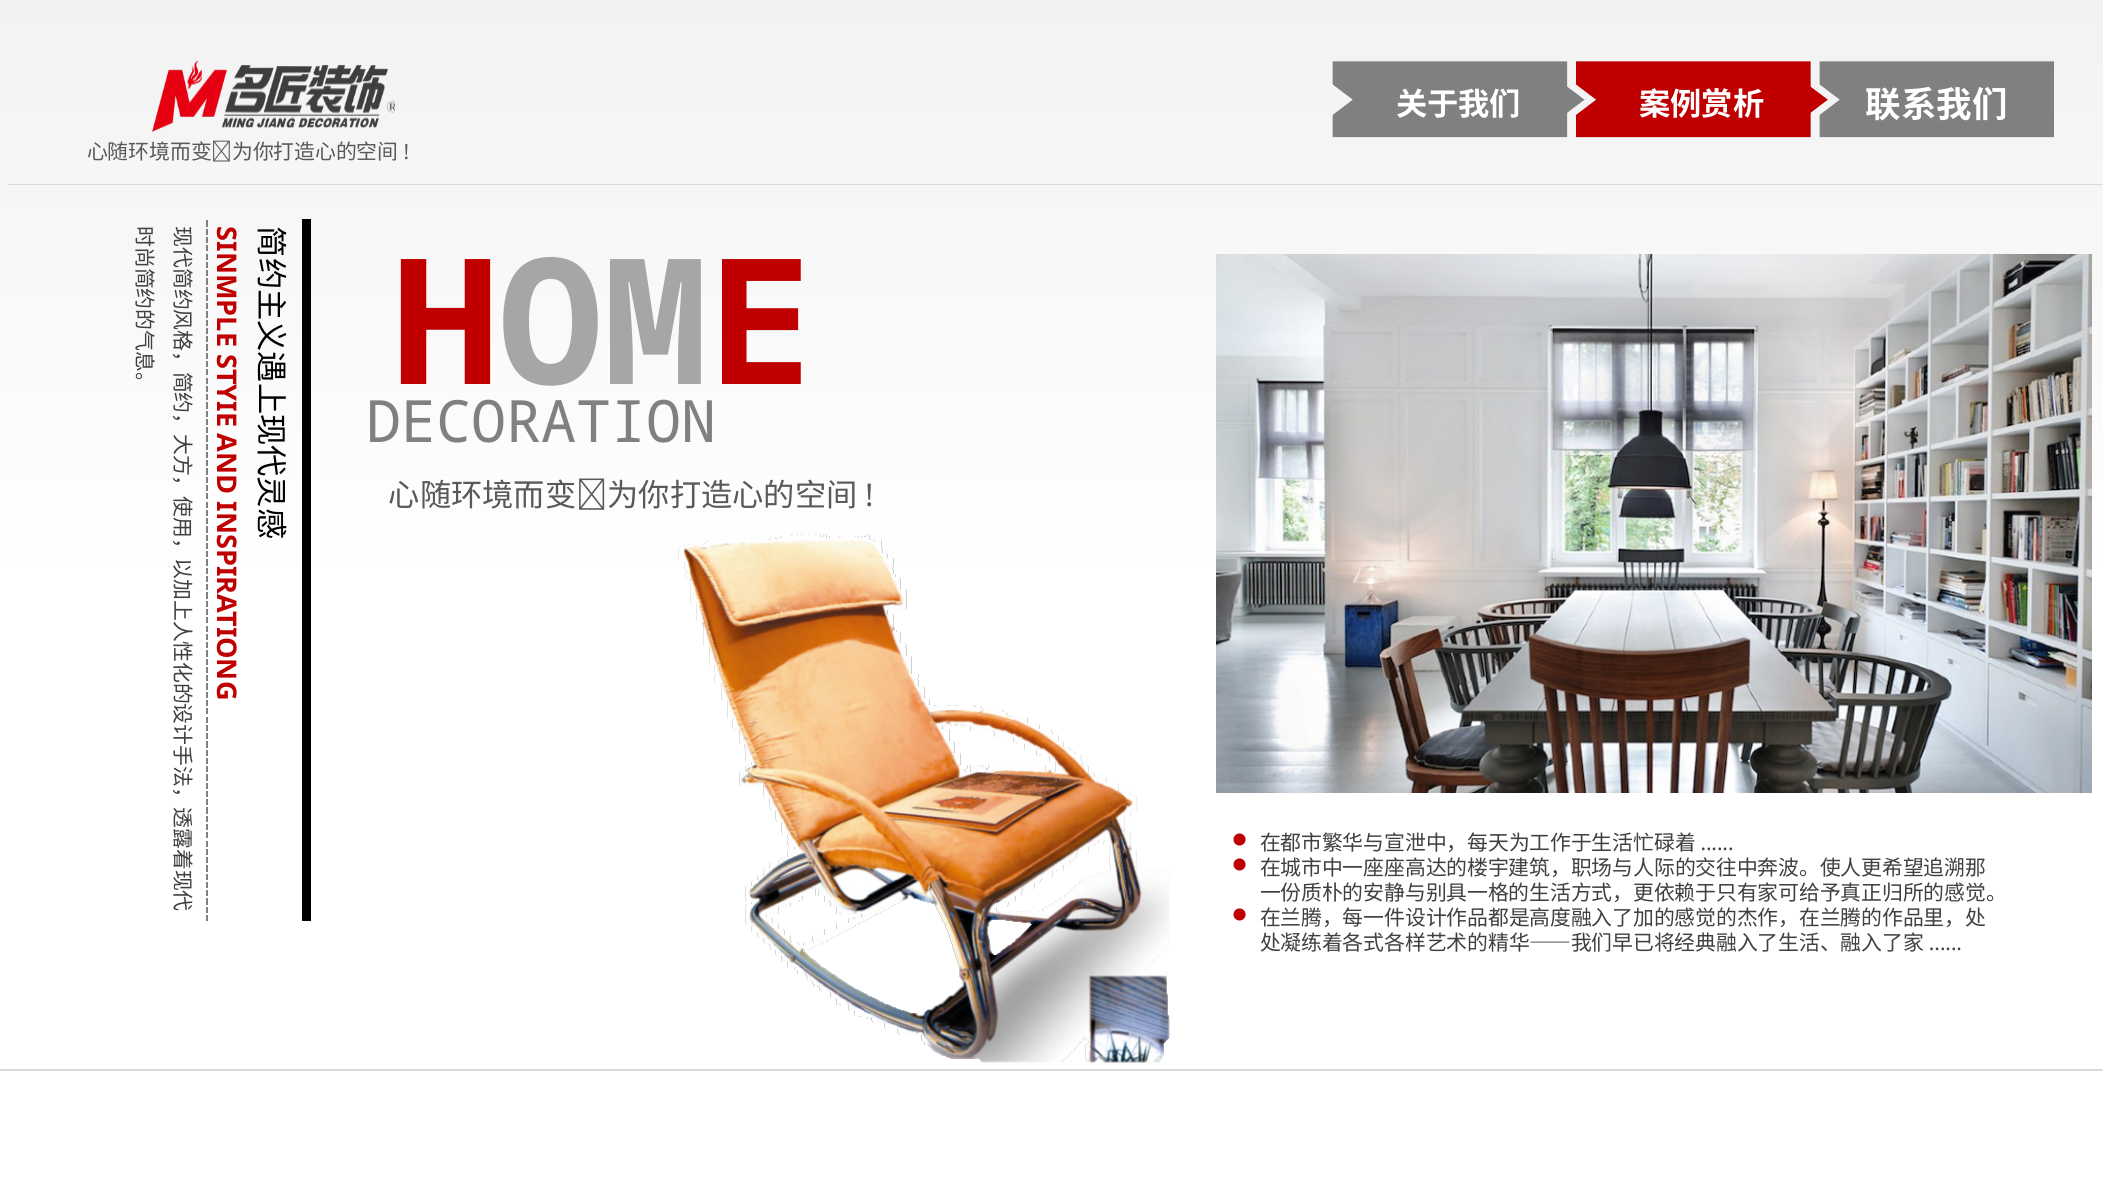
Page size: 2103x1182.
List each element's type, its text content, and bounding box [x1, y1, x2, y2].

text_box SINMPLE STYIE AND INSPIRATIONG [224, 219, 260, 733]
text_box 在都市繁华与宣泄中，每天为工作于生活忙碌着...... 在城市中一座座高达的楼宇建筑，职场与人际的交往中奔波。使人更希望追溯那一份质朴的安静与别具一格的生活方式，更依赖于只有家可给予真正归所的感觉。 在兰腾，每一件设计作品都是高度融入了加的感觉的杰作，在兰腾的作品里，处处凝练着各式各样艺术的精华——我们早已将经典融入了生活、融入了家...... [1216, 822, 2021, 963]
text_box 现代简约风格，简约，大方，使用，以加上人性化的设计手法，透露着现代时尚简约的气息。 [117, 219, 224, 929]
text_box 关于我们 [1330, 59, 1587, 140]
text_box 联系我们 [1817, 59, 2057, 140]
text_box 案例赏析 [1573, 59, 1830, 140]
picture [1216, 254, 2092, 793]
text_box 简约主义遇上现代灵感 [260, 219, 305, 550]
text_box HOME [372, 198, 1151, 430]
picture [627, 498, 1188, 1086]
text_box DECORATION [345, 373, 738, 465]
text_box 心随环境而变为你打造心的空间! [368, 465, 895, 524]
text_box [74, 61, 422, 172]
